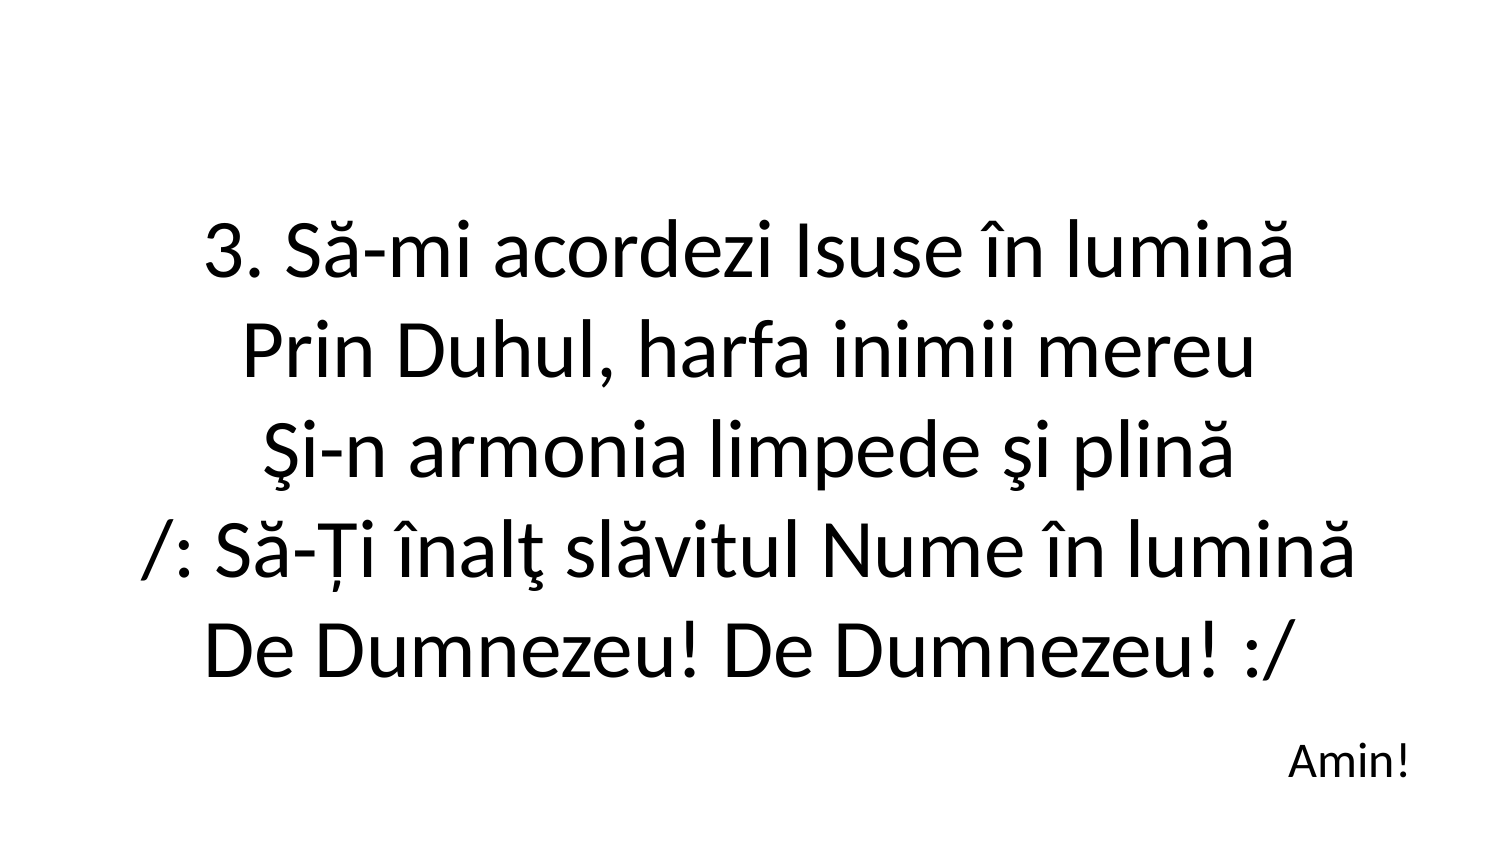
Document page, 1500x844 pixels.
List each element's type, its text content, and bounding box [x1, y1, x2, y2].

text_box Amin! [1273, 674, 1427, 795]
text_box 3. Să-mi acordezi Isuse în lumină Prin Duhul, harfa inimii mereu Şi-n armonia limpede şi plină /: Să-Ți înalţ slăvitul Nume în lumină De Dumnezeu! De Dumnezeu! :/ [126, 142, 1374, 702]
